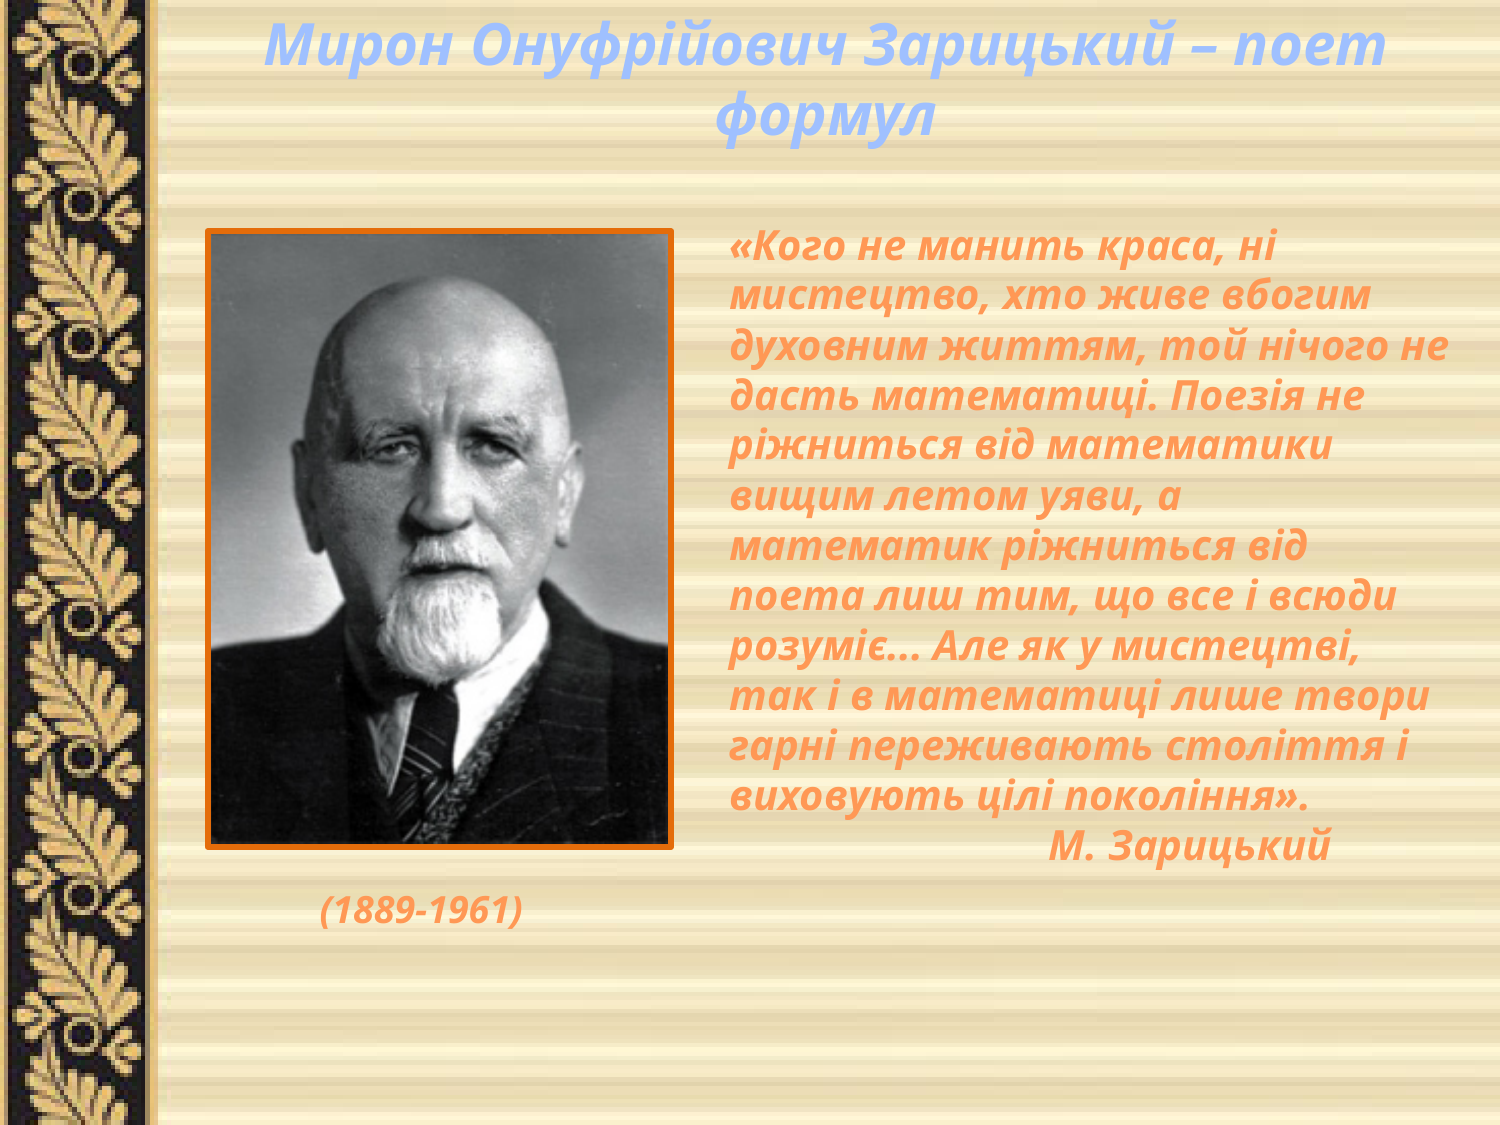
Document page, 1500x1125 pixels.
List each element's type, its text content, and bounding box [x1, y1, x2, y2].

text_box Мирон Онуфрійович Зарицький – поет формул [222, 0, 1430, 200]
picture [0, 0, 1500, 1125]
text_box «Кого не манить краса, ні мистецтво, хто живе вбогим духовним життям, той нічого не дасть математиці. Поезія не ріжниться від математики вищим летом уяви, а математик ріжниться від поета лиш тим, що все і всюди розуміє... Але як у мистецтві, так і в математиці лише твори гарні переживають століття і виховують цілі покоління». М. Зарицький [714, 210, 1465, 876]
text_box (1889-1961) [304, 878, 539, 939]
